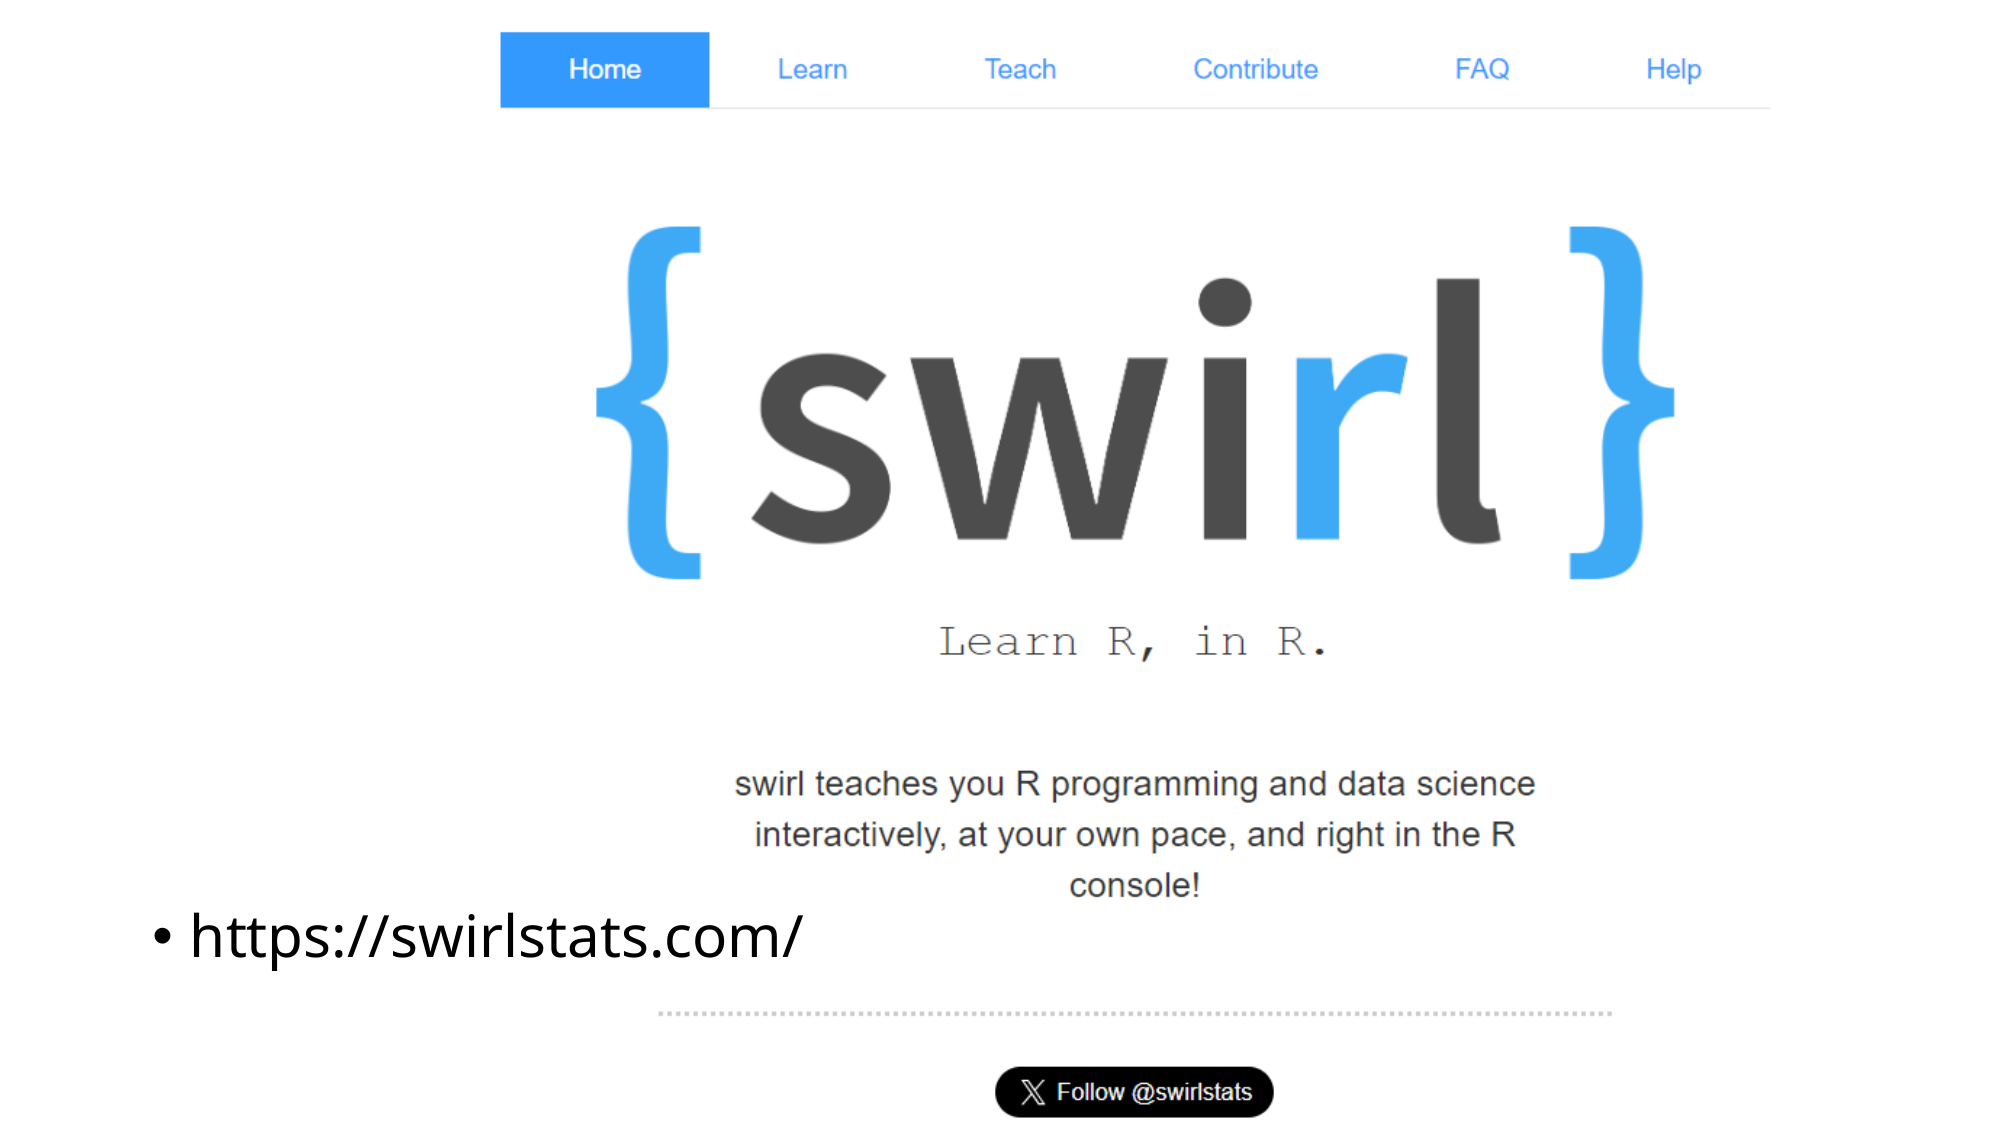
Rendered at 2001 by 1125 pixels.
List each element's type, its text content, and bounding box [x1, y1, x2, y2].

list https://swirlstats.com/ [137, 900, 404, 1014]
picture [404, 0, 1879, 1125]
